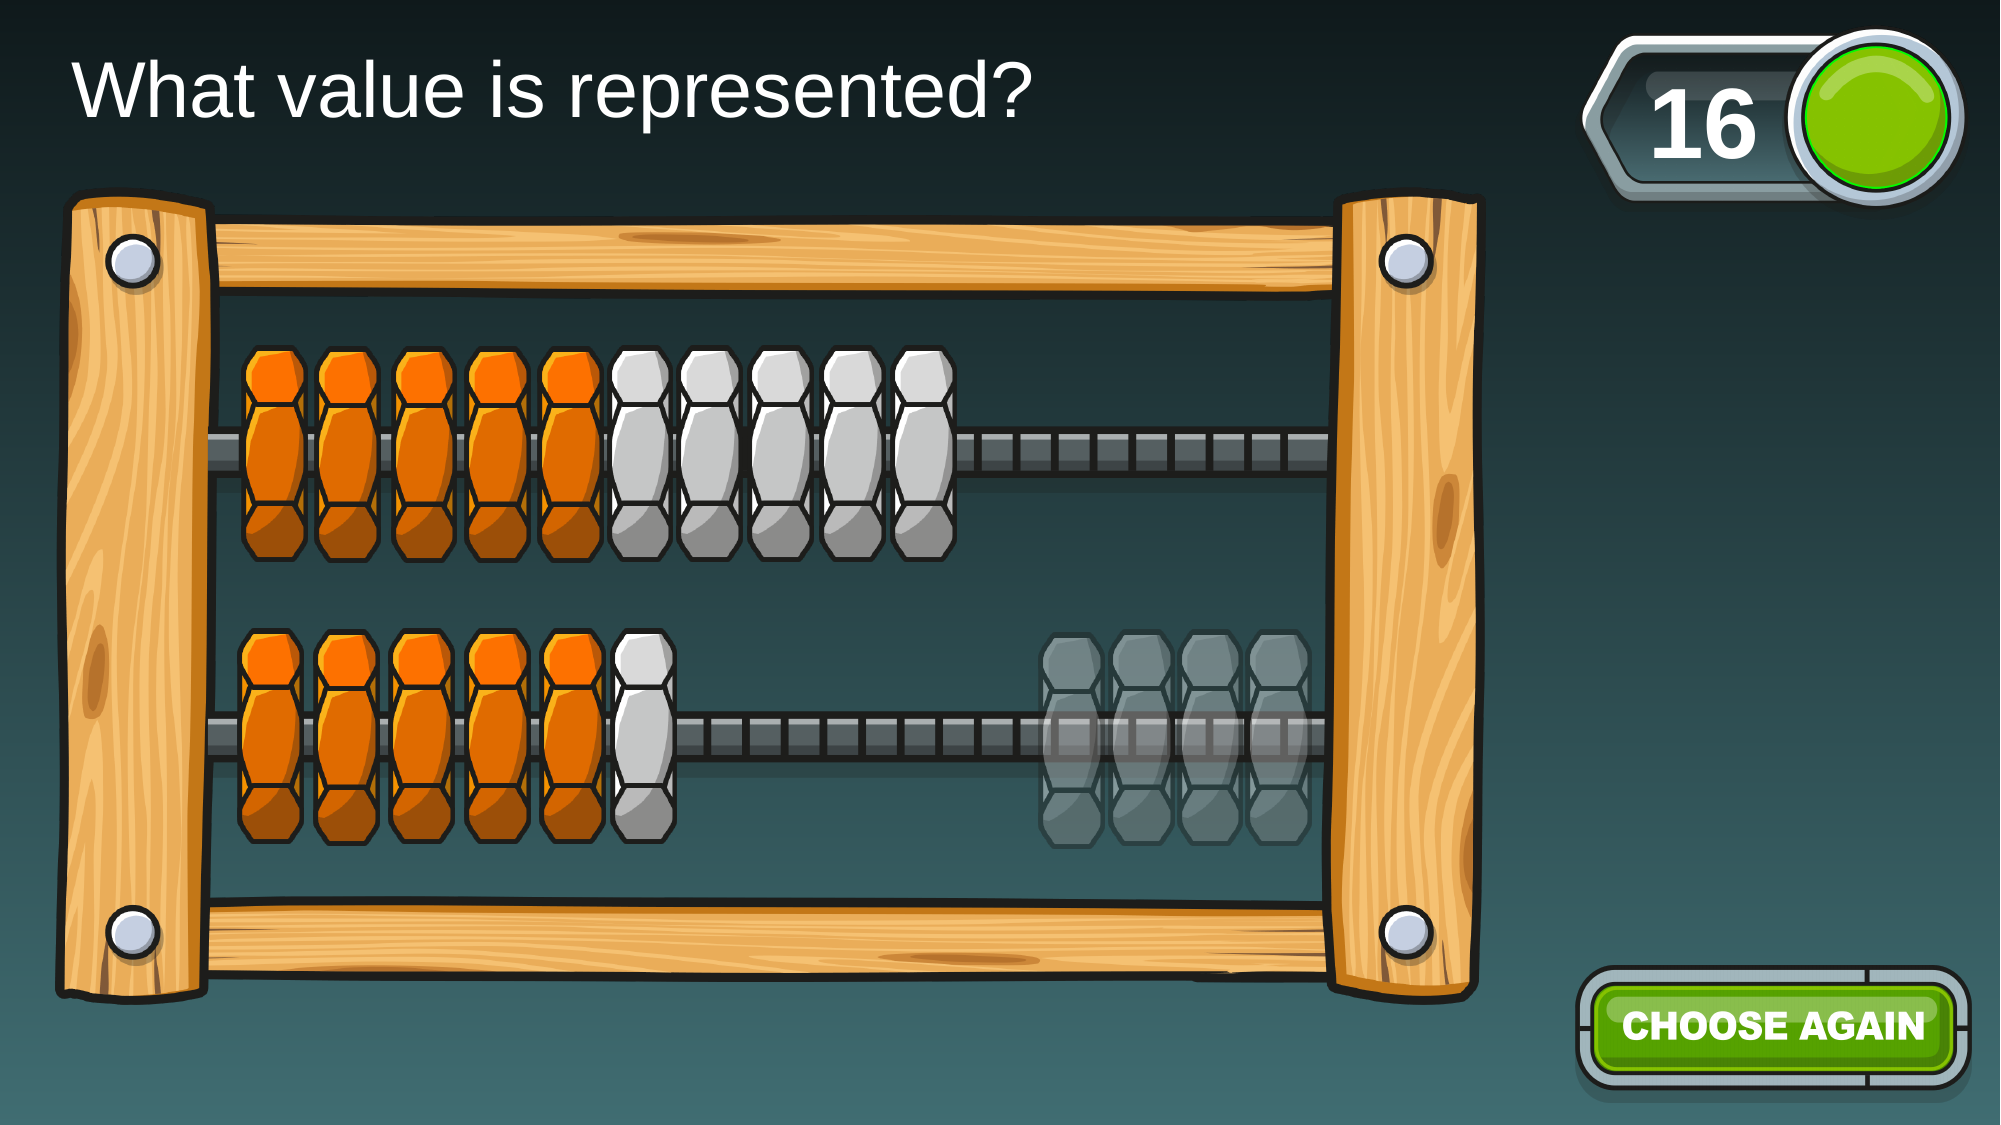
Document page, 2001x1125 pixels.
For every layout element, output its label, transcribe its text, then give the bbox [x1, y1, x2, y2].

picture [1575, 25, 1971, 221]
picture [55, 187, 1486, 1005]
text_box What value is represented? [56, 30, 1059, 182]
picture [1575, 965, 1972, 1104]
